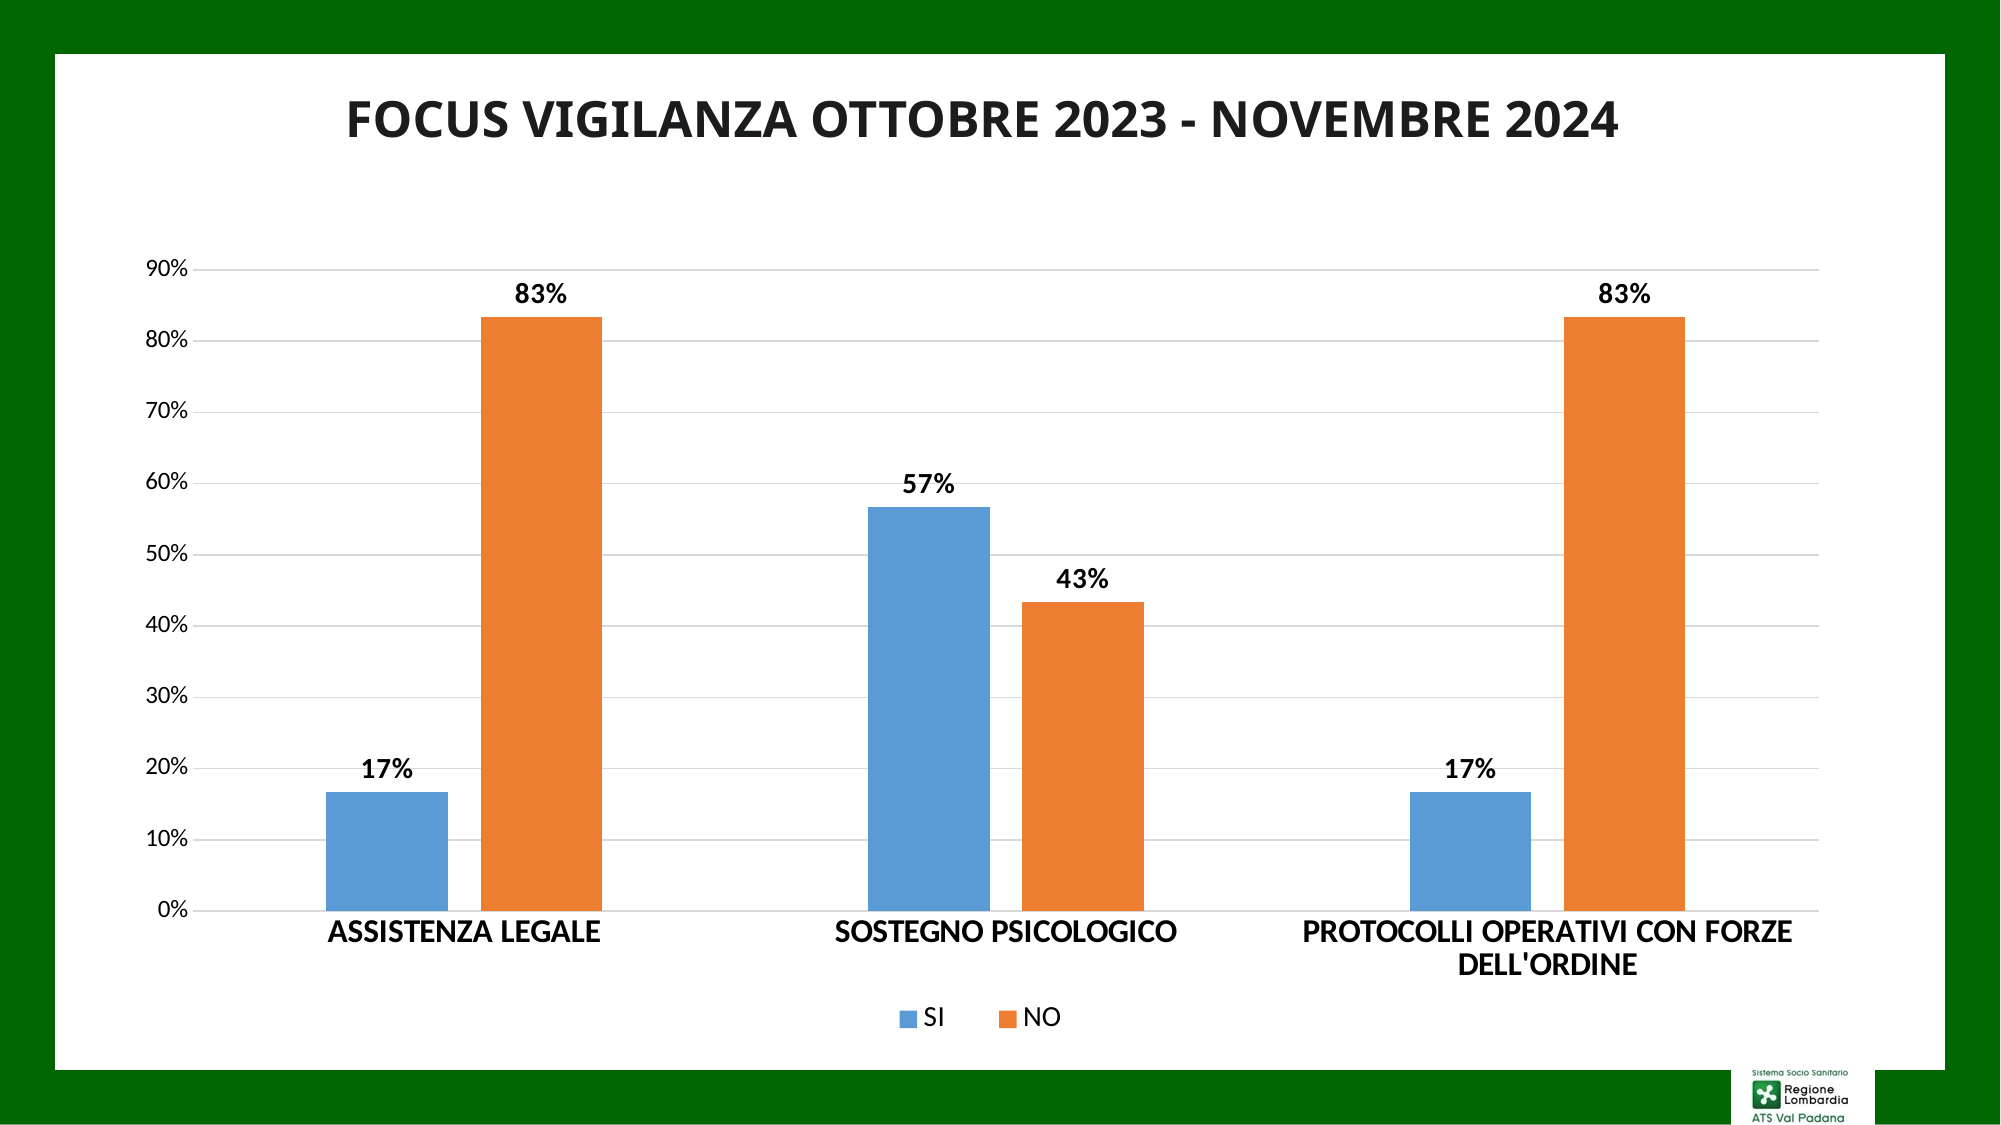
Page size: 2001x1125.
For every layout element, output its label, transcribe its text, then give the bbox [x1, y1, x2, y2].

text_box FOCUS VIGILANZA OTTOBRE 2023 - NOVEMBRE 2024 [172, 80, 1792, 156]
chart [110, 241, 1854, 1052]
picture [0, 0, 2001, 1125]
